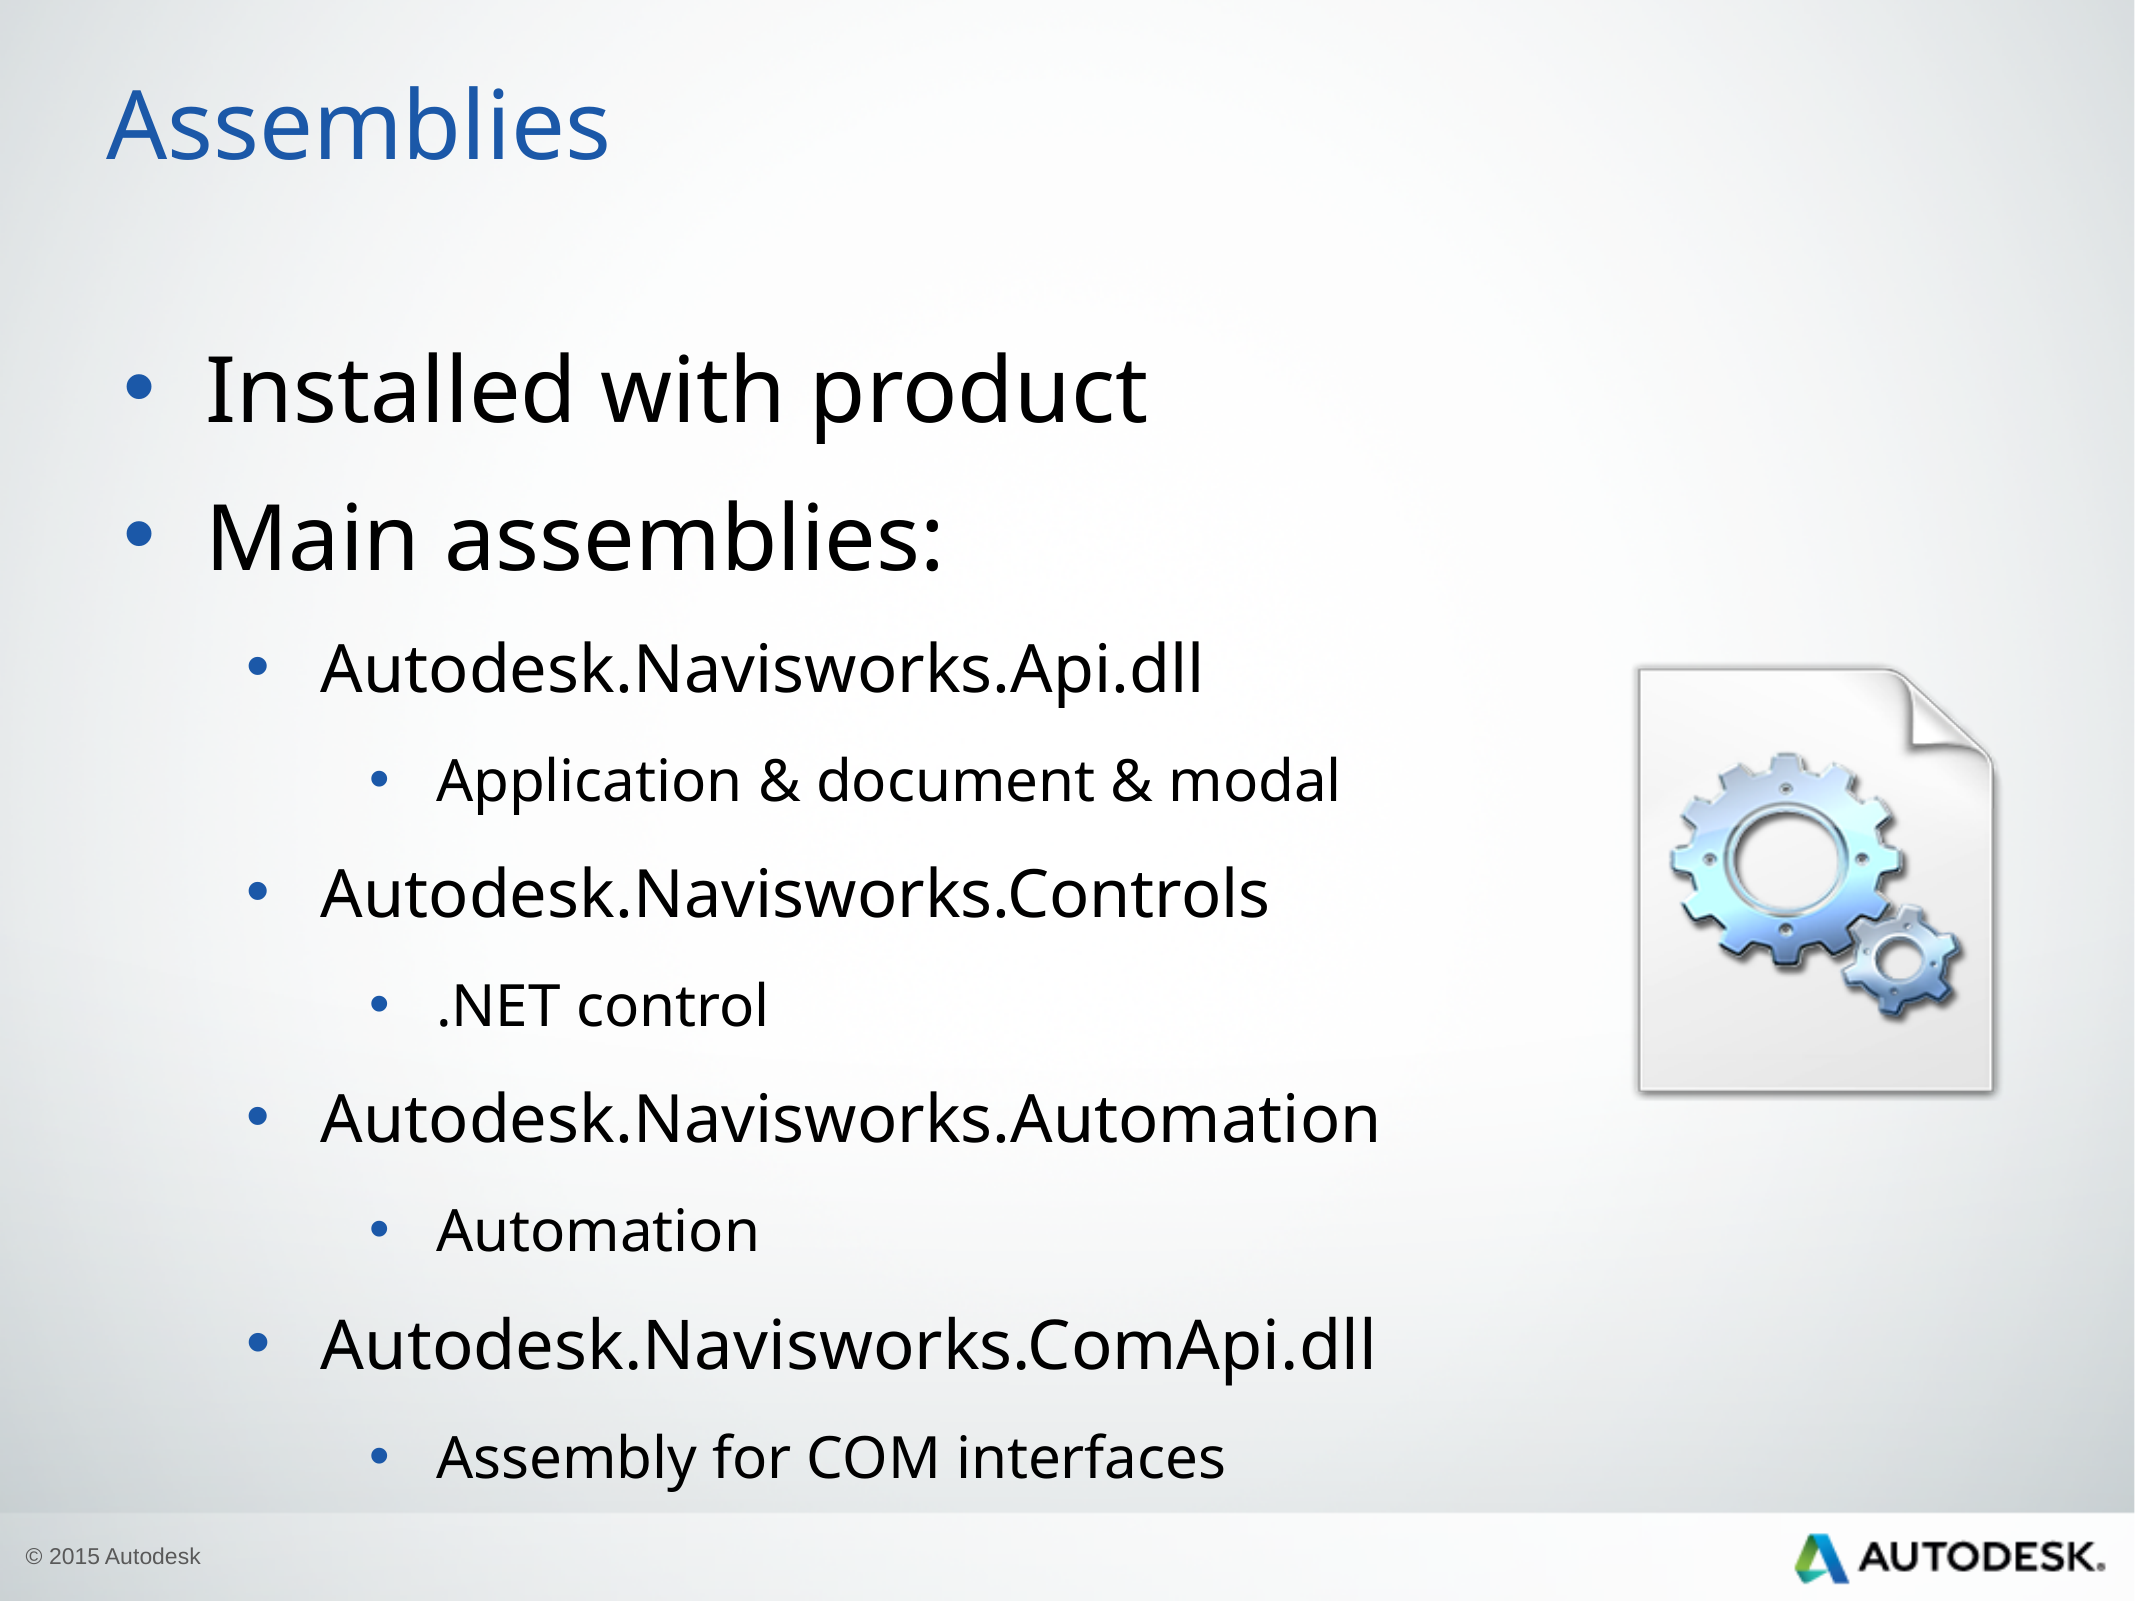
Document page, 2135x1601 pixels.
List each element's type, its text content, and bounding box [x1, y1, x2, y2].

list Installed with product Main assemblies: Autodesk.Navisworks.Api.dll Application & document & modal Autodesk.Navisworks.Controls .NET control Autodesk.Navisworks.Automation Automation Autodesk.Navisworks.ComApi.dll Assembly for COM interfaces [106, 331, 2028, 1444]
picture [0, 0, 2135, 1601]
title Assemblies [106, 64, 2028, 331]
